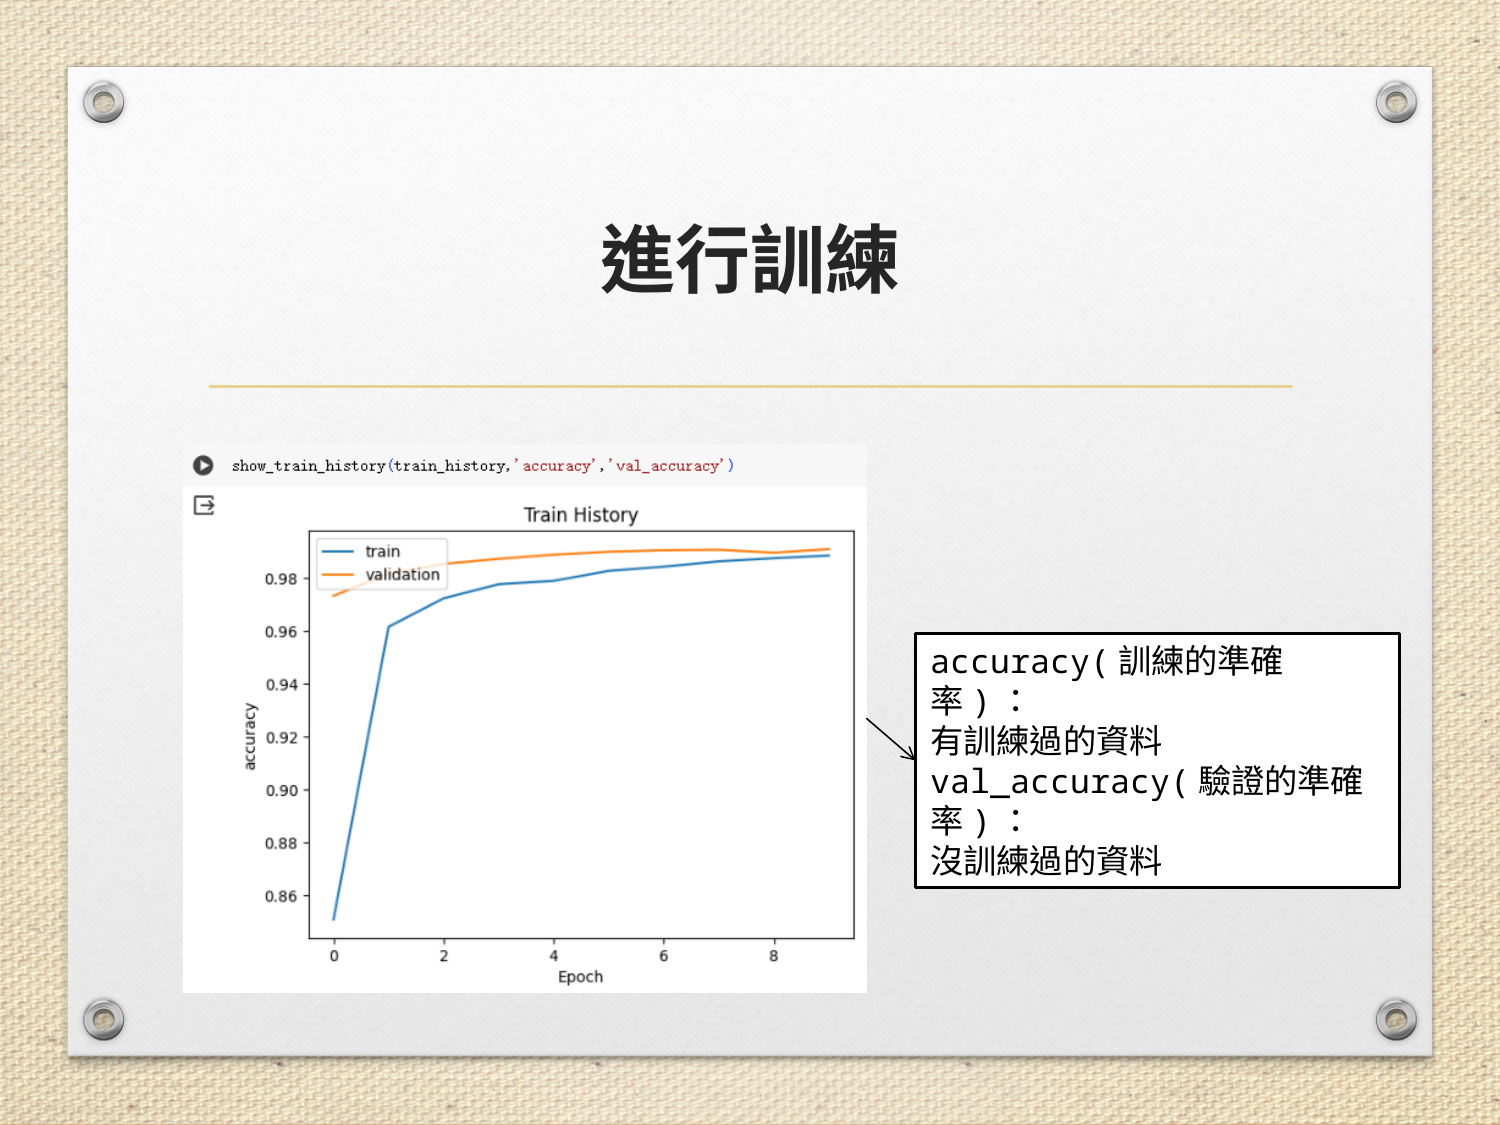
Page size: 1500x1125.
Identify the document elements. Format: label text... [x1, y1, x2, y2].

title 進行訓練 [193, 150, 1309, 365]
text_box [867, 722, 1310, 975]
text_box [866, 718, 916, 722]
picture [0, 0, 1500, 1125]
text_box accuracy(訓練的準確率)： 有訓練過的資料 val_accuracy(驗證的準確率)： 沒訓練過的資料 [914, 632, 1401, 889]
text_box [193, 409, 1310, 718]
